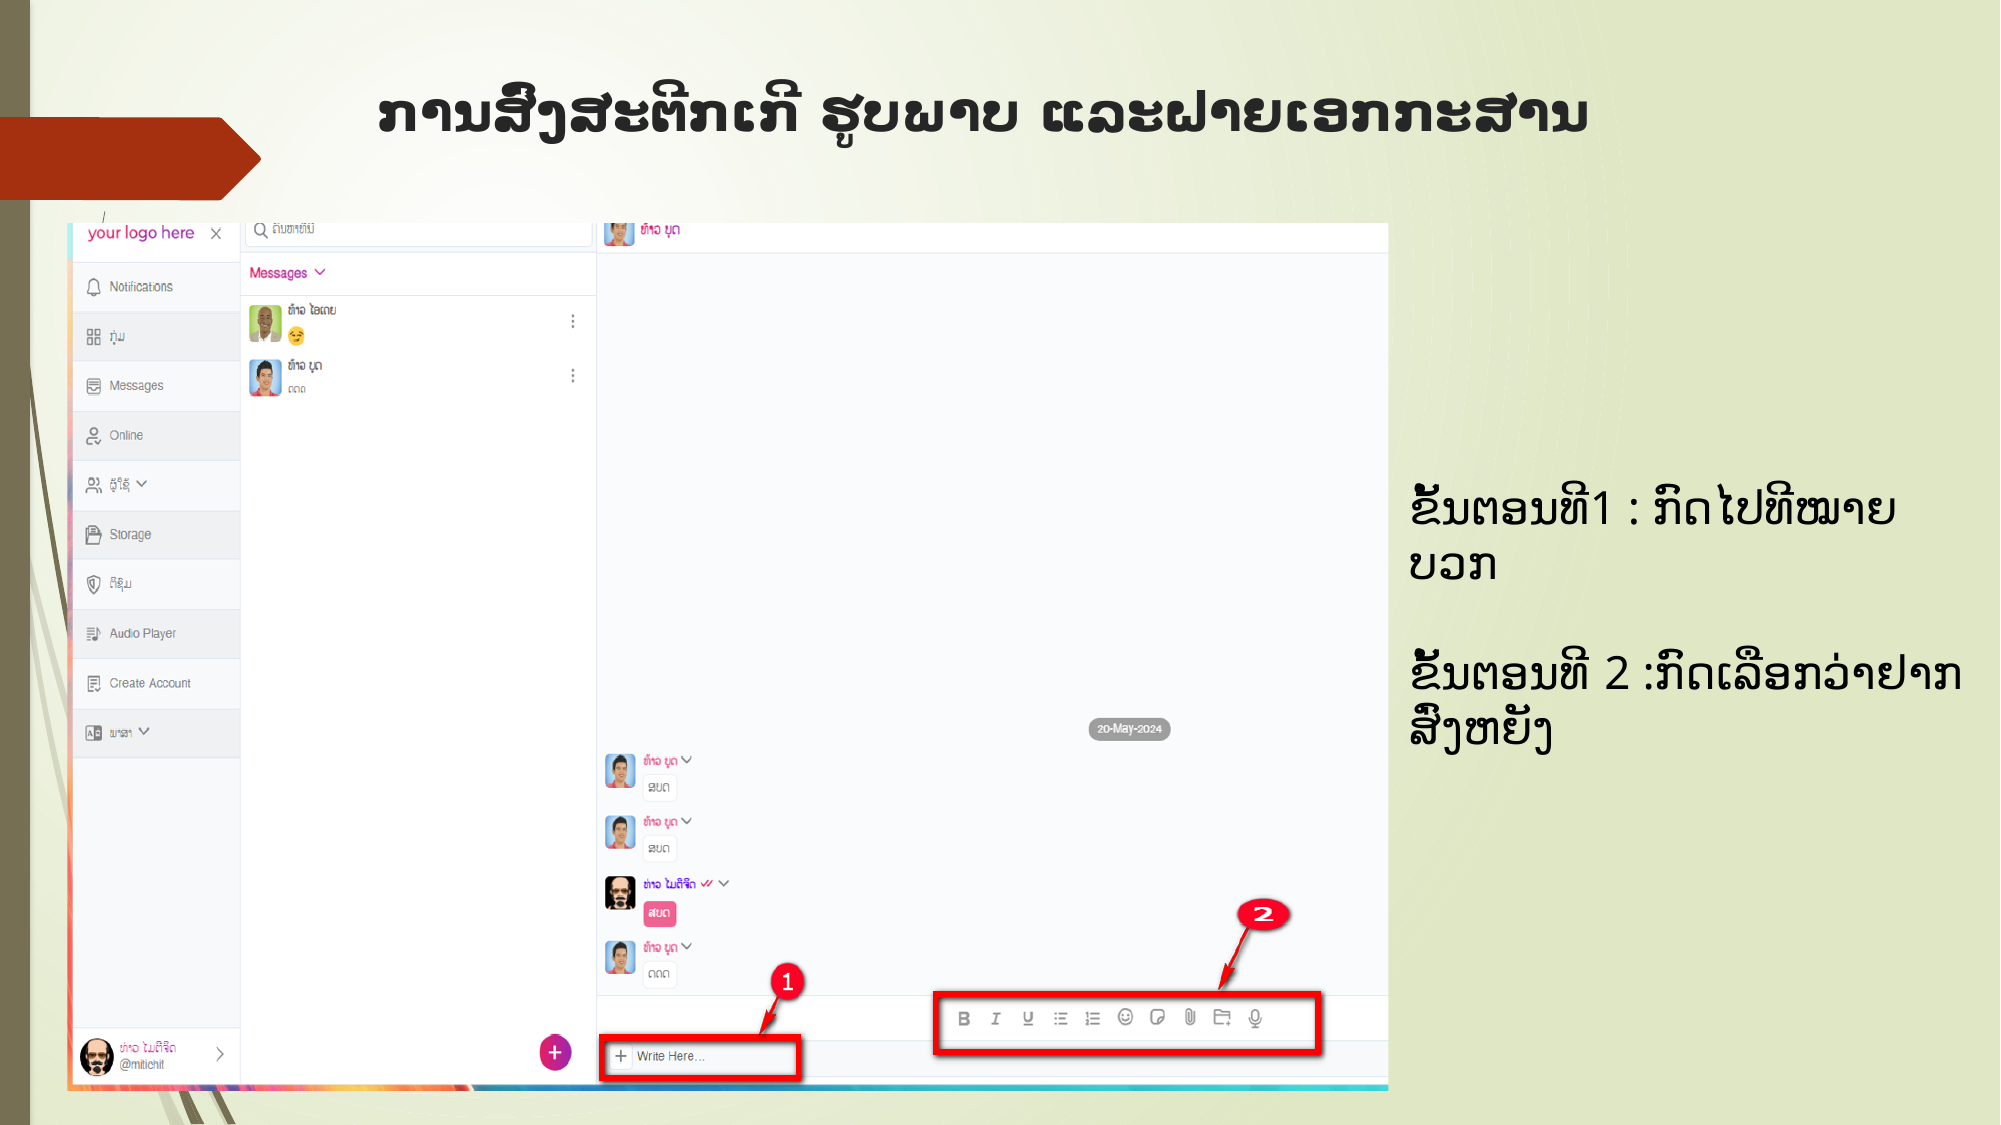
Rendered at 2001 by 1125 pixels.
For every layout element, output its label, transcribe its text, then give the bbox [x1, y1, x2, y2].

text_box ຂັ້ນຕອນທີ1 : ກົດໄປທີໝາຍບວກ ຂັ້ນຕອນທີ 2 :ກົດເລືອກວ່າຢາກສົ່ງຫຍັງ [1394, 471, 1988, 761]
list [66, 223, 1389, 1091]
title ການສົ່ງສະຕີກເກີ ຮູບພາບ ແລະຝາຍເອກກະສານ [362, 70, 1638, 212]
